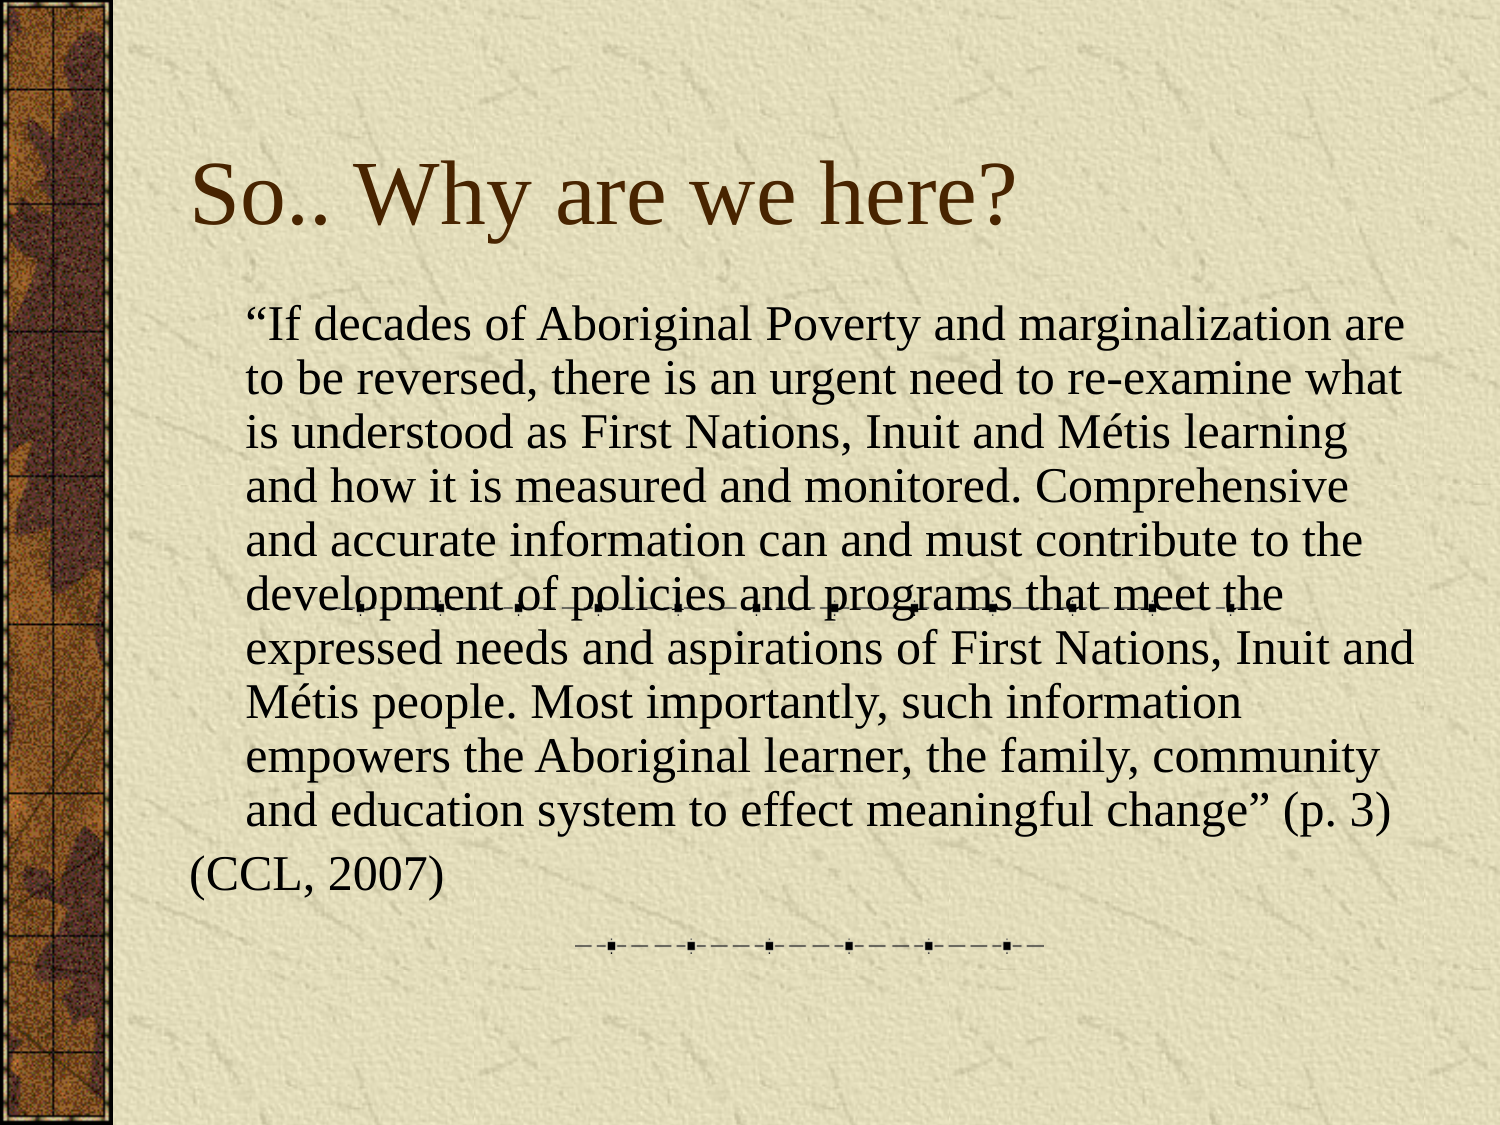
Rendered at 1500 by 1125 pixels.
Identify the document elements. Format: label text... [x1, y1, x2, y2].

title So.. Why are we here? [174, 62, 1451, 251]
picture [0, 0, 1500, 1125]
list “If decades of Aboriginal Poverty and marginalization are to be reversed, there is an urgent need to re-examine what is understood as First Nations, Inuit and Métis learning and how it is measured and monitored. Comprehensive and accurate information can and must contribute to the development of policies and programs that meet the expressed needs and aspirations of First Nations, Inuit and Métis people. Most importantly, such information empowers the Aboriginal learner, the family, community and education system to effect meaningful change” (p. 3) (CCL, 2007) [173, 289, 1449, 965]
